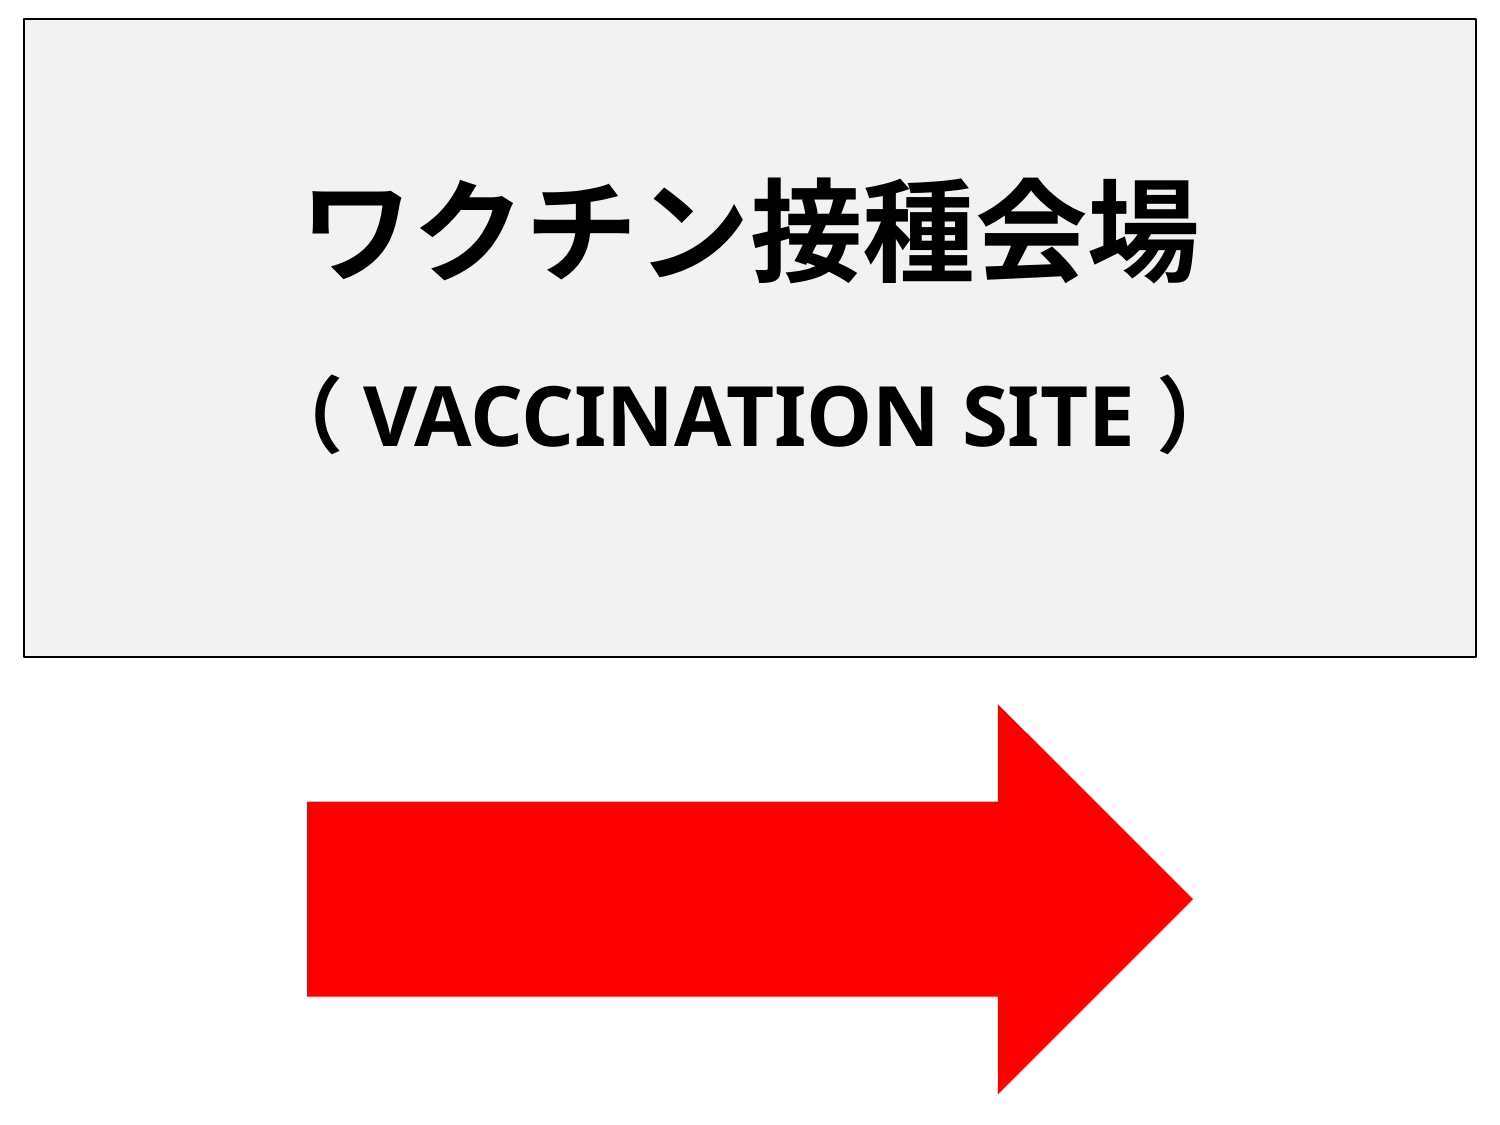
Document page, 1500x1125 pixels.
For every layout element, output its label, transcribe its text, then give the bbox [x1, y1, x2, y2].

text_box ワクチン接種会場 （VACCINATION SITE） [21, 17, 1479, 659]
text_box [304, 702, 1196, 1096]
